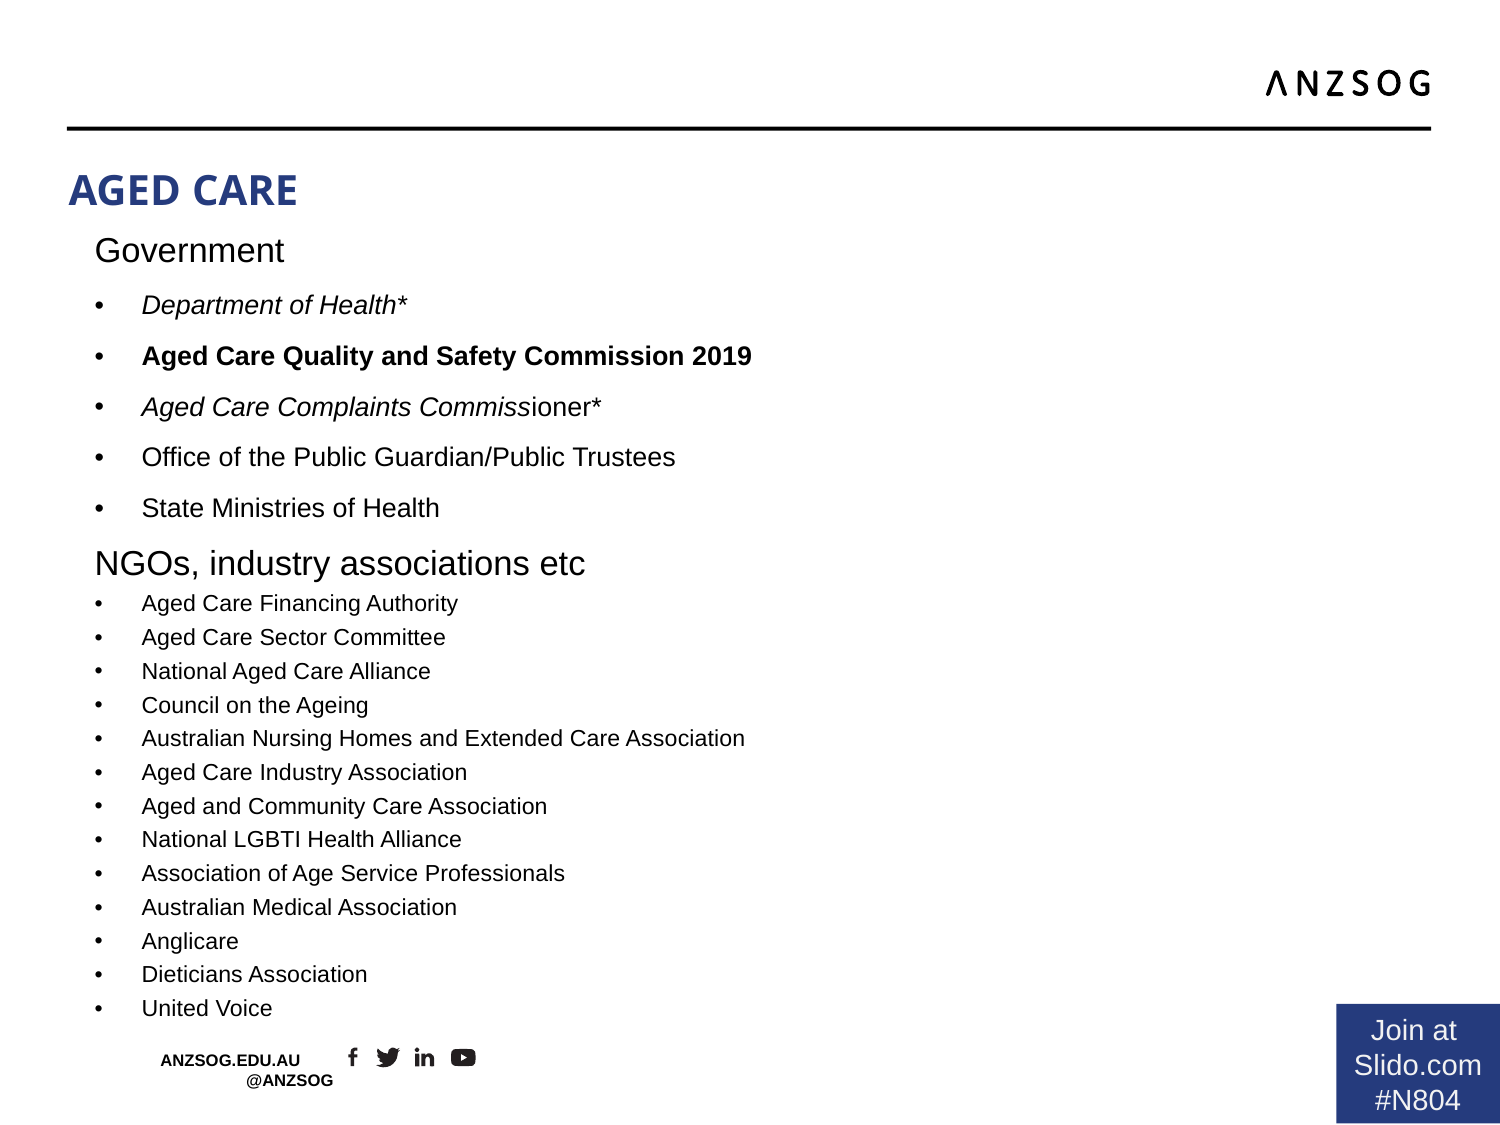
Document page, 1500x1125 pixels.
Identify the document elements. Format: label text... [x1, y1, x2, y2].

title Aged care [53, 138, 1430, 222]
list Government Department of Health* Aged Care Quality and Safety Commission 2019 Aged Care Complaints Commissioner* Office of the Public Guardian/Public Trustees State Ministries of Health NGOs, industry associations etc Aged Care Financing Authority Aged Care Sector Committee National Aged Care Alliance Council on the Ageing Australian Nursing Homes and Extended Care Association Aged Care Industry Association Aged and Community Care Association National LGBTI Health Alliance Association of Age Service Professionals Australian Medical Association Anglicare Dieticians Association United Voice [79, 221, 1430, 833]
text_box Join at Slido.com #N804 [1336, 1003, 1500, 1124]
